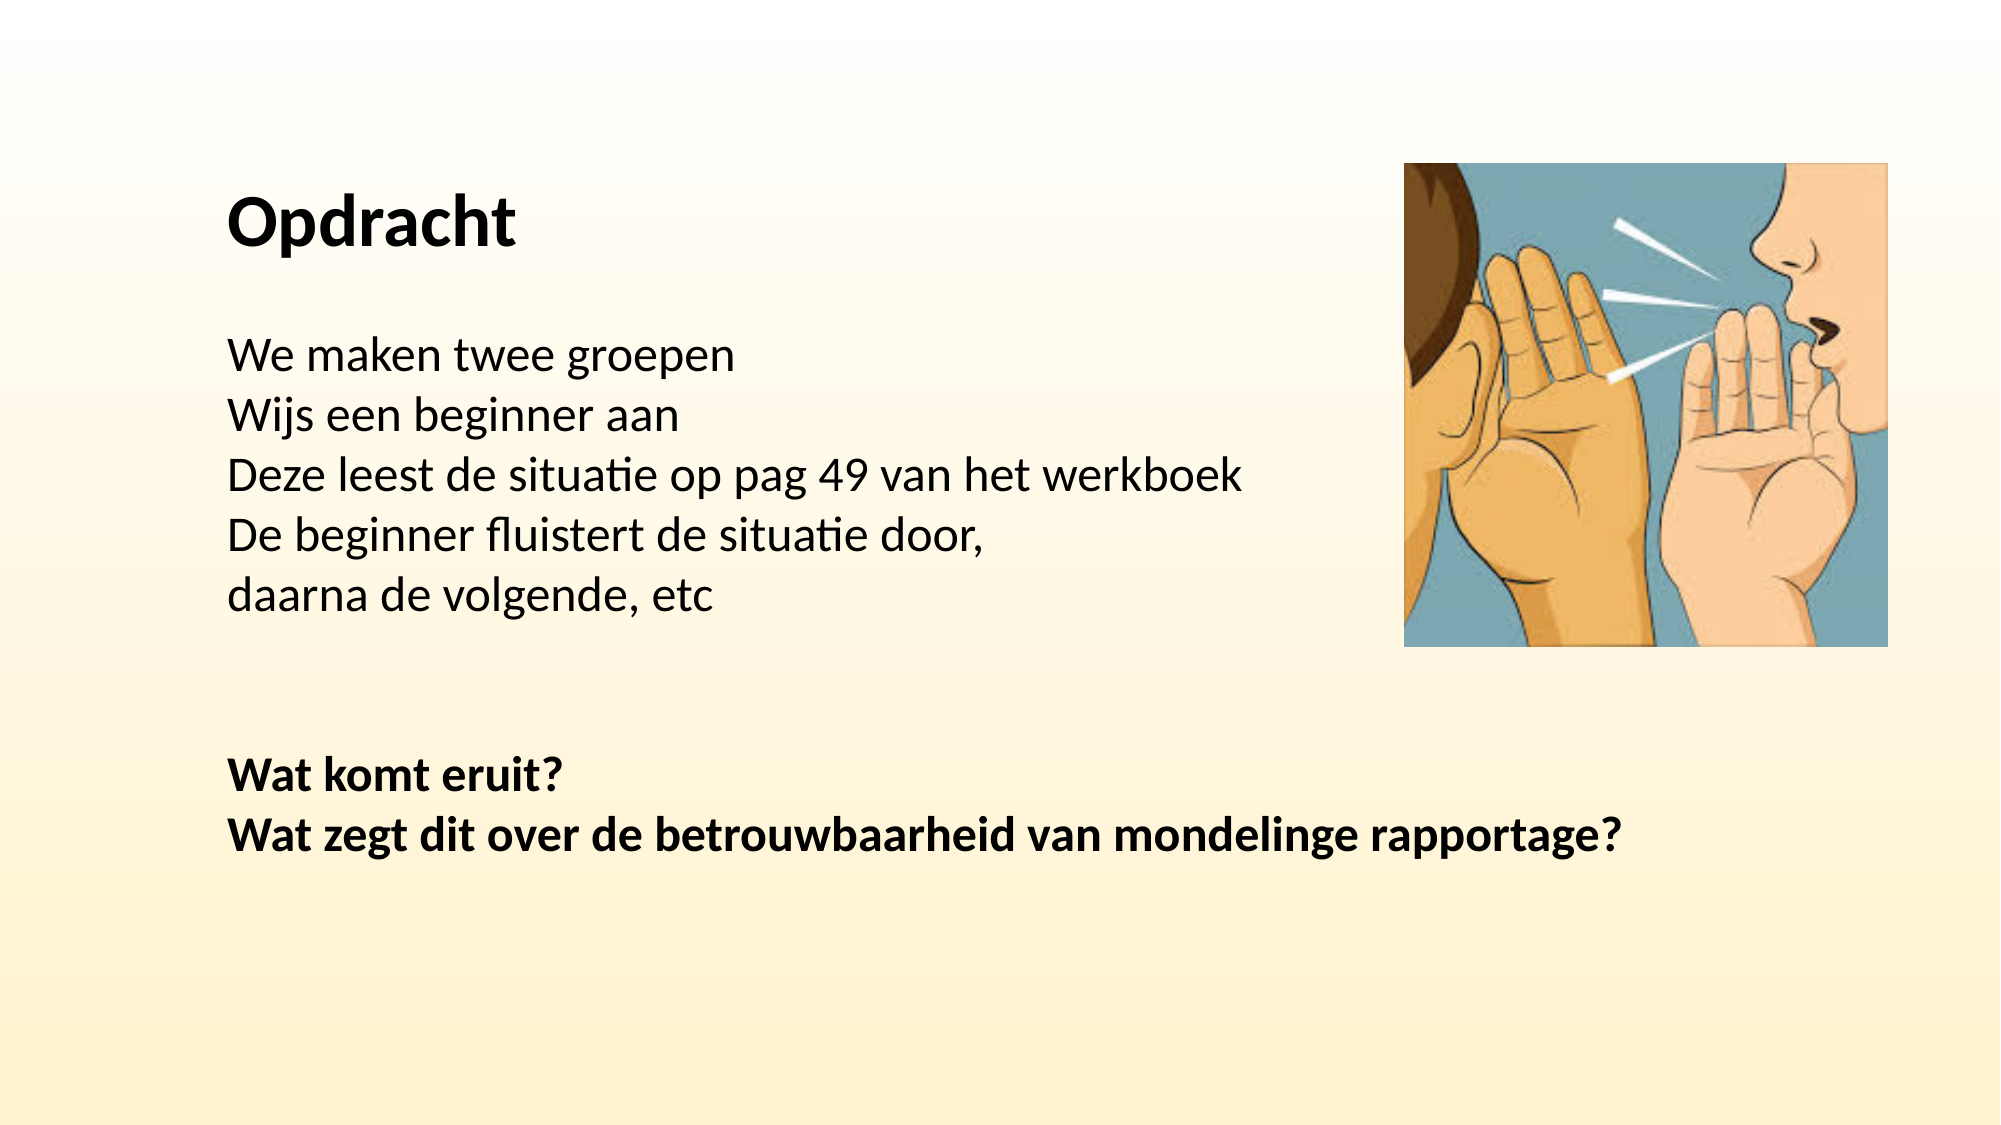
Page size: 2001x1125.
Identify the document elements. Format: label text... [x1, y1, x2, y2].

text_box Opdracht We maken twee groepen Wijs een beginner aan Deze leest de situatie op pag 49 van het werkboek De beginner fluistert de situatie door, daarna de volgende, etc Wat komt eruit? Wat zegt dit over de betrouwbaarheid van mondelinge rapportage? [212, 163, 1639, 869]
picture [1404, 163, 1888, 647]
